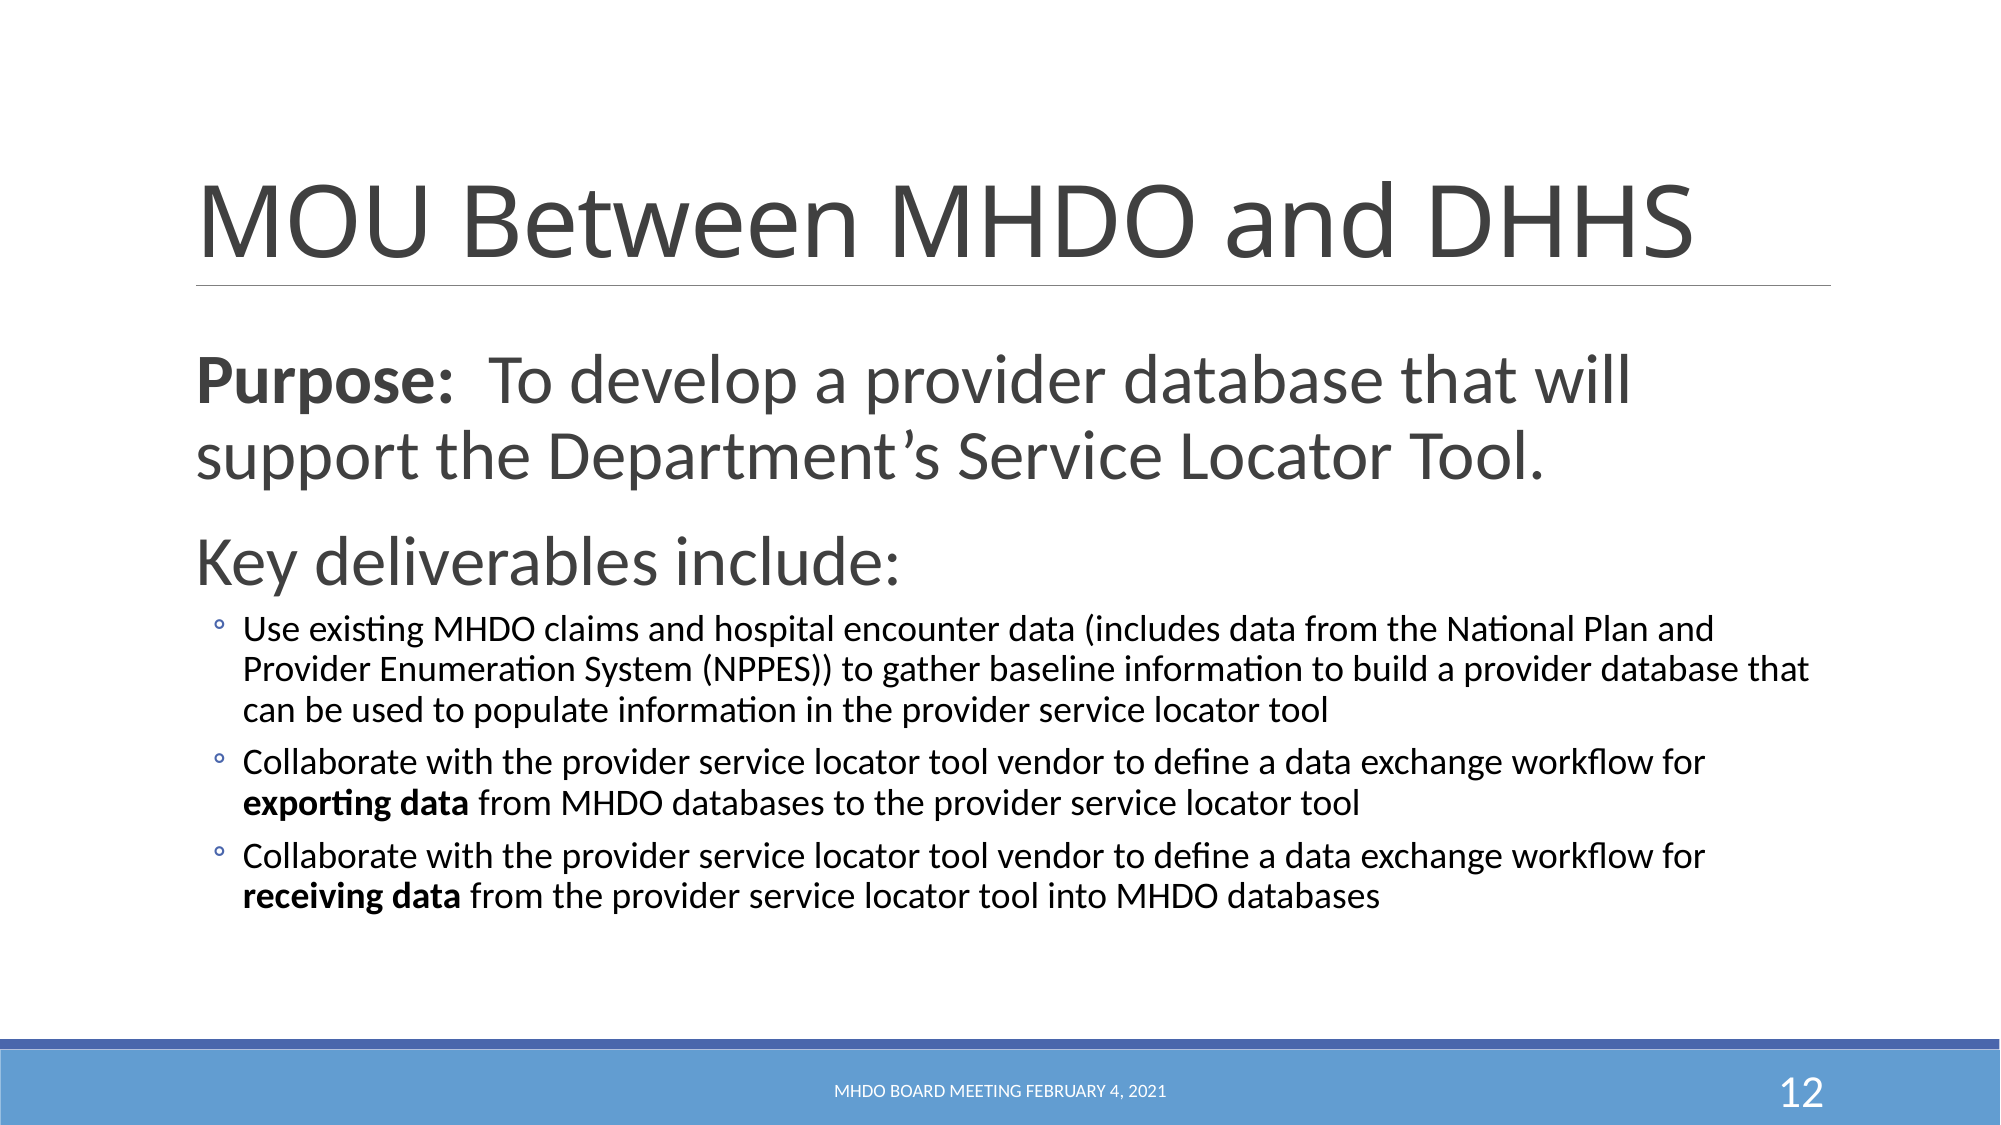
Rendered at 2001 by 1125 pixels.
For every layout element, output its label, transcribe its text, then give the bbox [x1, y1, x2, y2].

list Purpose: To develop a provider database that will support the Department’s Service Locator Tool. Key deliverables include: Use existing MHDO claims and hospital encounter data (includes data from the National Plan and Provider Enumeration System (NPPES)) to gather baseline information to build a provider database that can be used to populate information in the provider service locator tool Collaborate with the provider service locator tool vendor to define a data exchange workflow for exporting data from MHDO databases to the provider service locator tool Collaborate with the provider service locator tool vendor to define a data exchange workflow for receiving data from the provider service locator tool into MHDO databases [180, 334, 1840, 963]
slide_number 12 [1624, 1059, 1840, 1120]
title MOU Between MHDO and DHHS [180, 47, 1840, 285]
footer MHDO Board Meeting February 4, 2021 [604, 1059, 1396, 1120]
